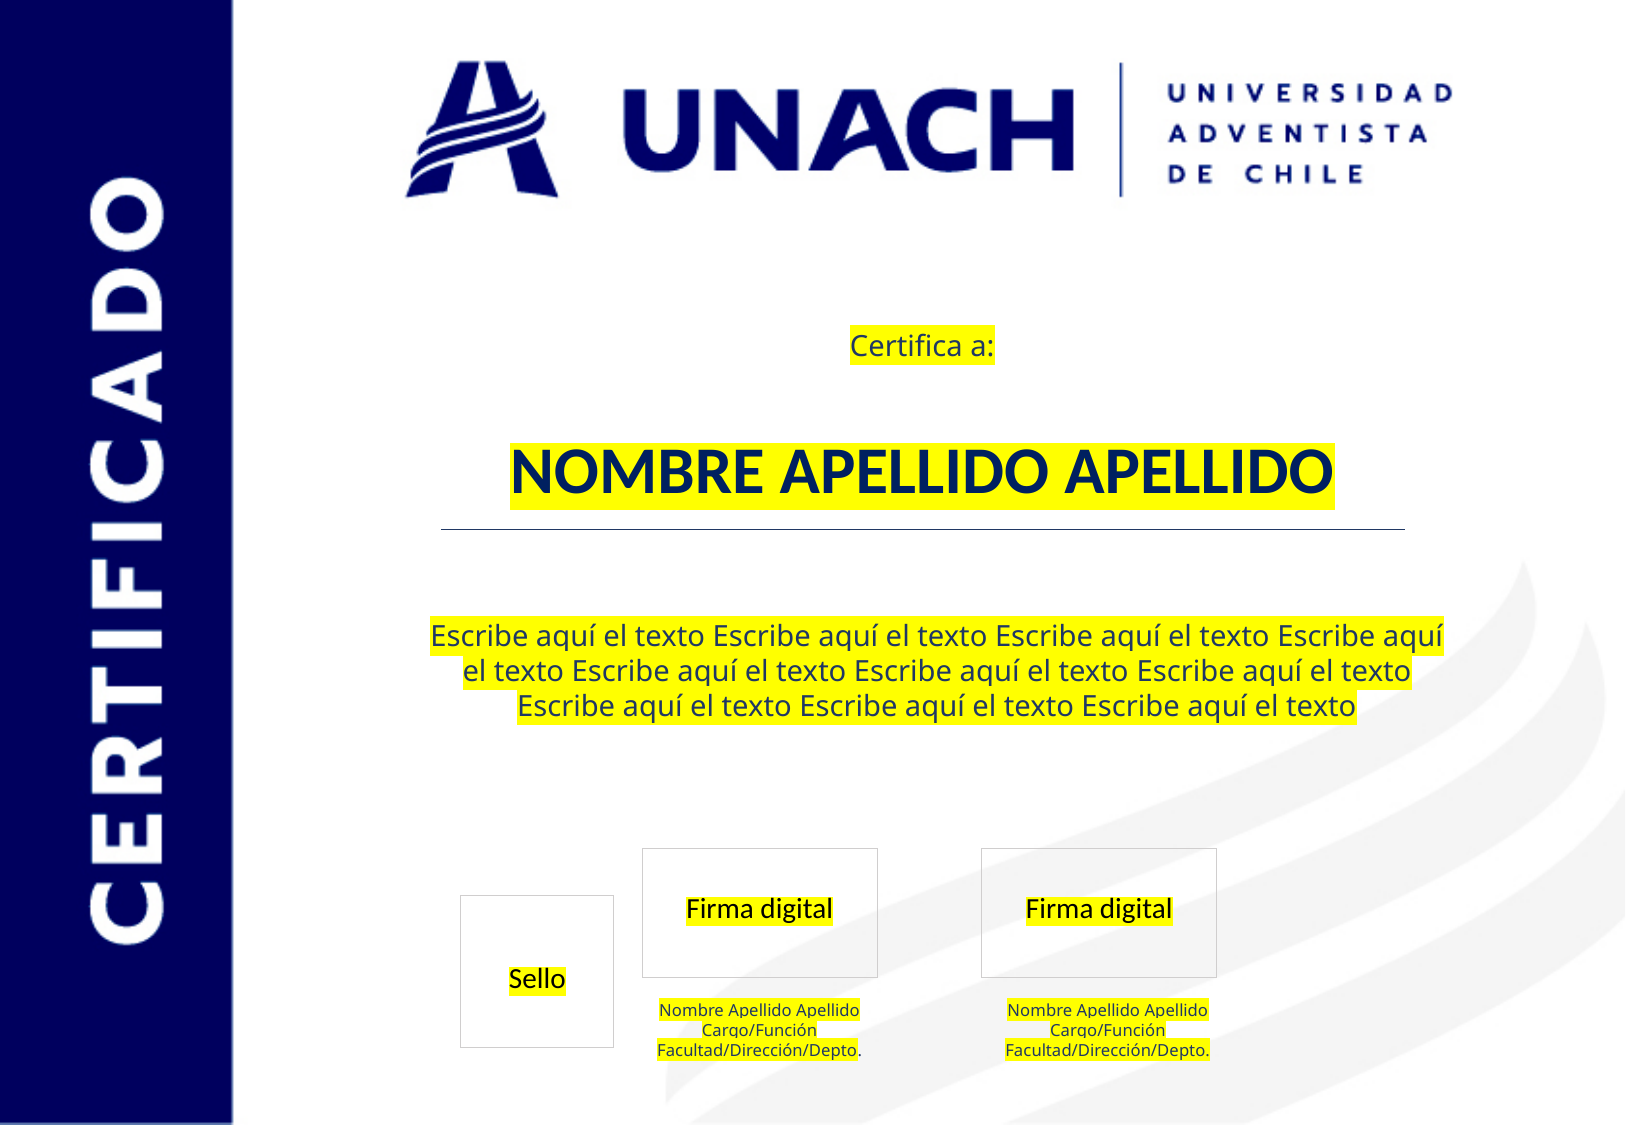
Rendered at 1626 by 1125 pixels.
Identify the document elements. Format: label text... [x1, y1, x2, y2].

text_box Nombre Apellido Apellido Cargo/Función Facultad/Dirección/Depto. [981, 992, 1234, 1067]
text_box Firma digital [981, 848, 1217, 978]
text_box Escribe aquí el texto Escribe aquí el texto Escribe aquí el texto Escribe aquí el texto Escribe aquí el texto Escribe aquí el texto Escribe aquí el texto Escribe aquí el texto Escribe aquí el texto Escribe aquí el texto [407, 610, 1467, 730]
text_box Sello [460, 895, 614, 1048]
text_box NOMBRE APELLIDO APELLIDO [393, 419, 1452, 514]
text_box Certifica a: [393, 320, 1452, 370]
picture [0, 0, 1626, 1125]
text_box Nombre Apellido Apellido Cargo/Función Facultad/Dirección/Depto. [633, 992, 886, 1067]
text_box Firma digital [642, 848, 878, 978]
